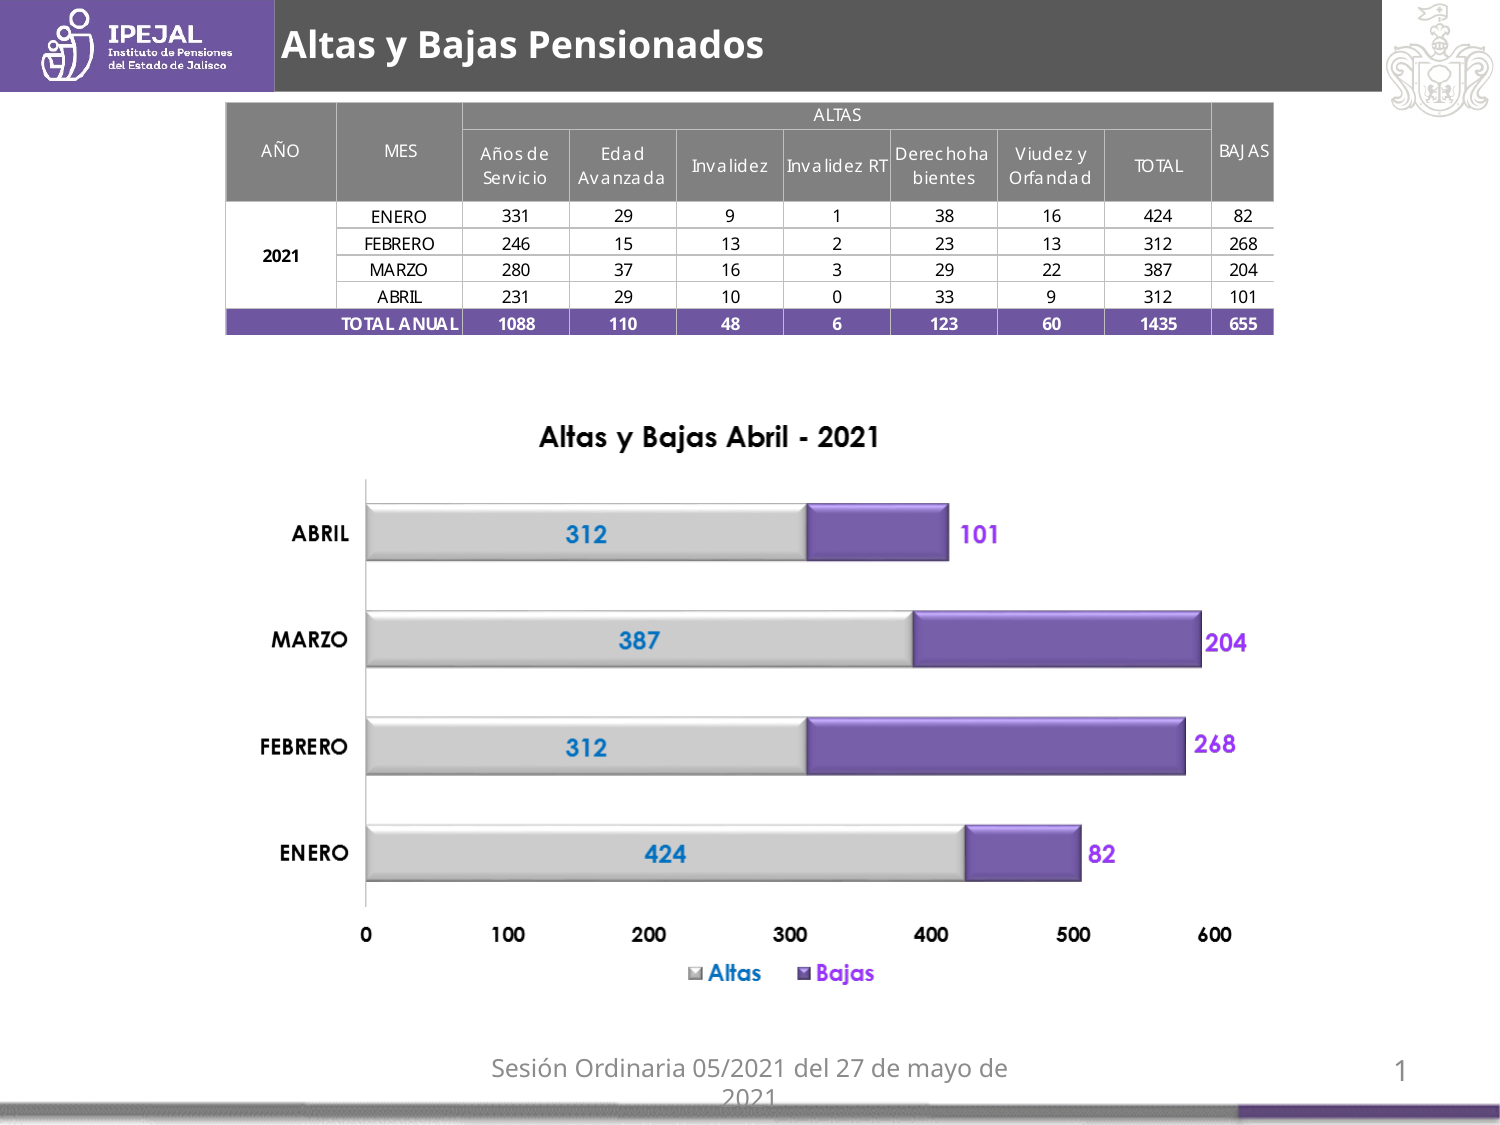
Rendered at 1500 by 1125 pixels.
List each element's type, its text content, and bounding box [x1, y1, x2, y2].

picture [0, 1096, 1500, 1125]
picture [224, 101, 1275, 336]
text_box Sesión Ordinaria 05/2021 del 27 de mayo de 2021 [469, 1052, 1031, 1113]
picture [0, 0, 275, 92]
slide_number 1 [1074, 1042, 1425, 1103]
picture [245, 402, 1255, 1012]
